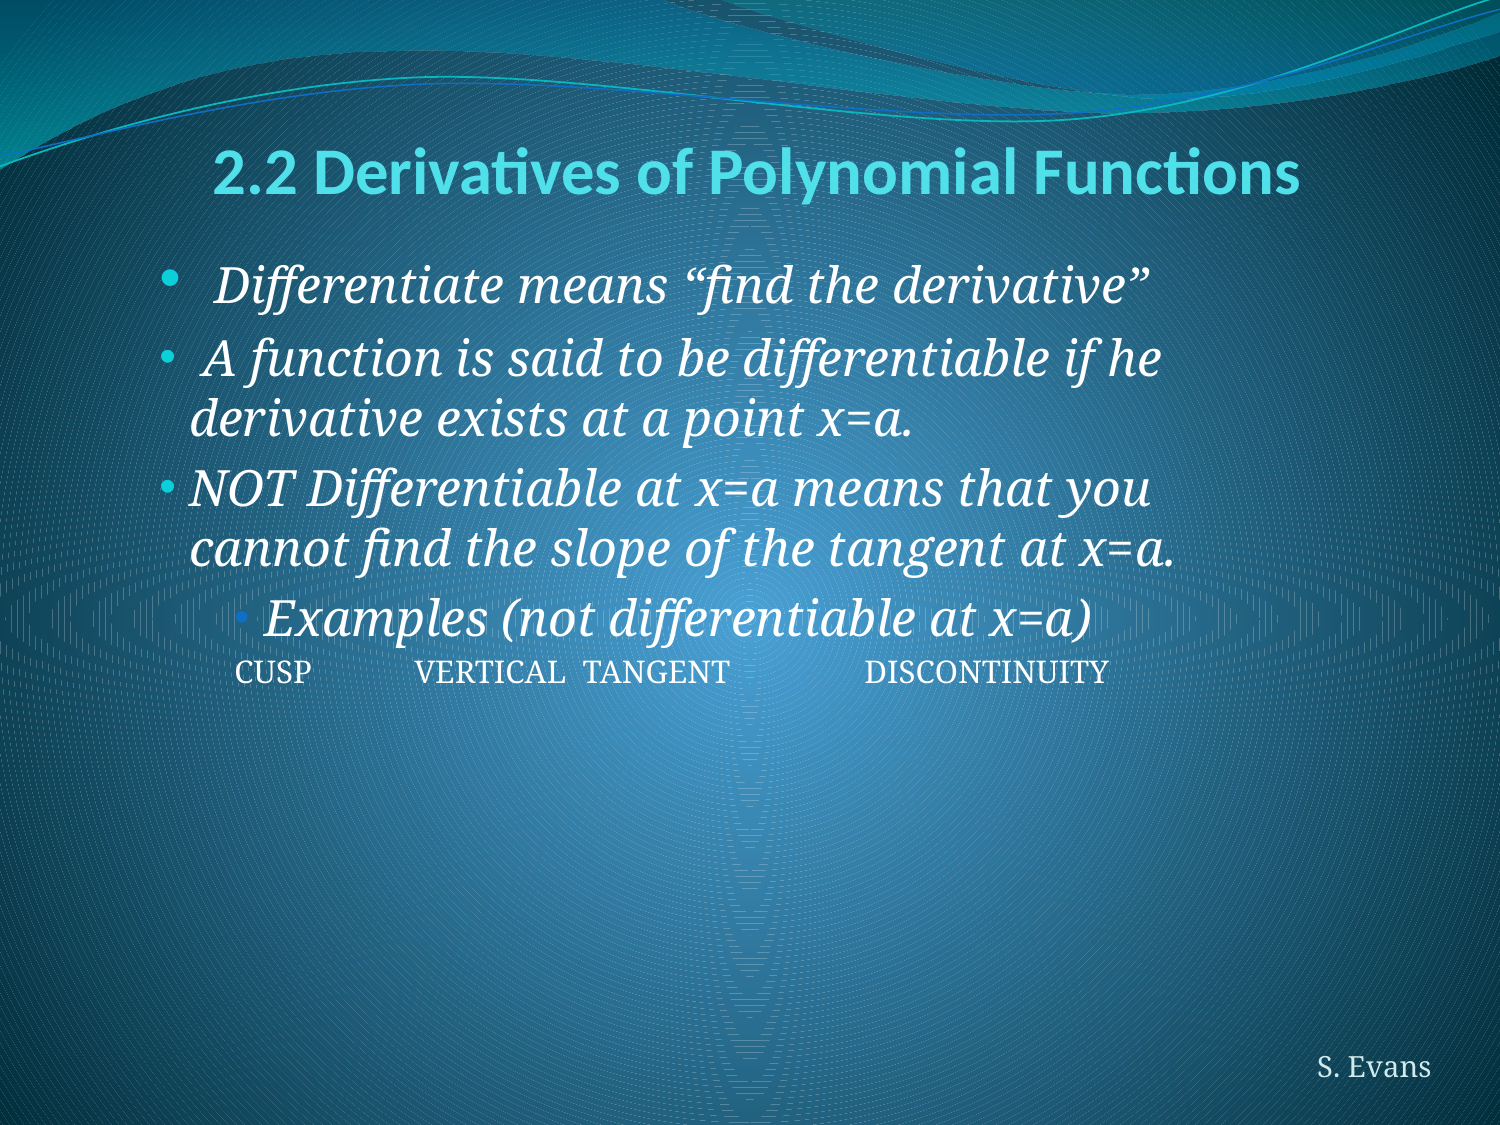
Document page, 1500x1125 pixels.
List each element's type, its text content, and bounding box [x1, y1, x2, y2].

subtitle Differentiate means “find the derivative” A function is said to be differentiable if he derivative exists at a point x=a. NOT Differentiable at x=a means that you cannot find the slope of the tangent at x=a. Examples (not differentiable at x=a) CUSP VERTICAL TANGENT DISCONTINUITY [159, 231, 1275, 1035]
title 2.2 Derivatives of Polynomial Functions [88, 101, 1306, 209]
footer S. Evans [1316, 1023, 1465, 1084]
